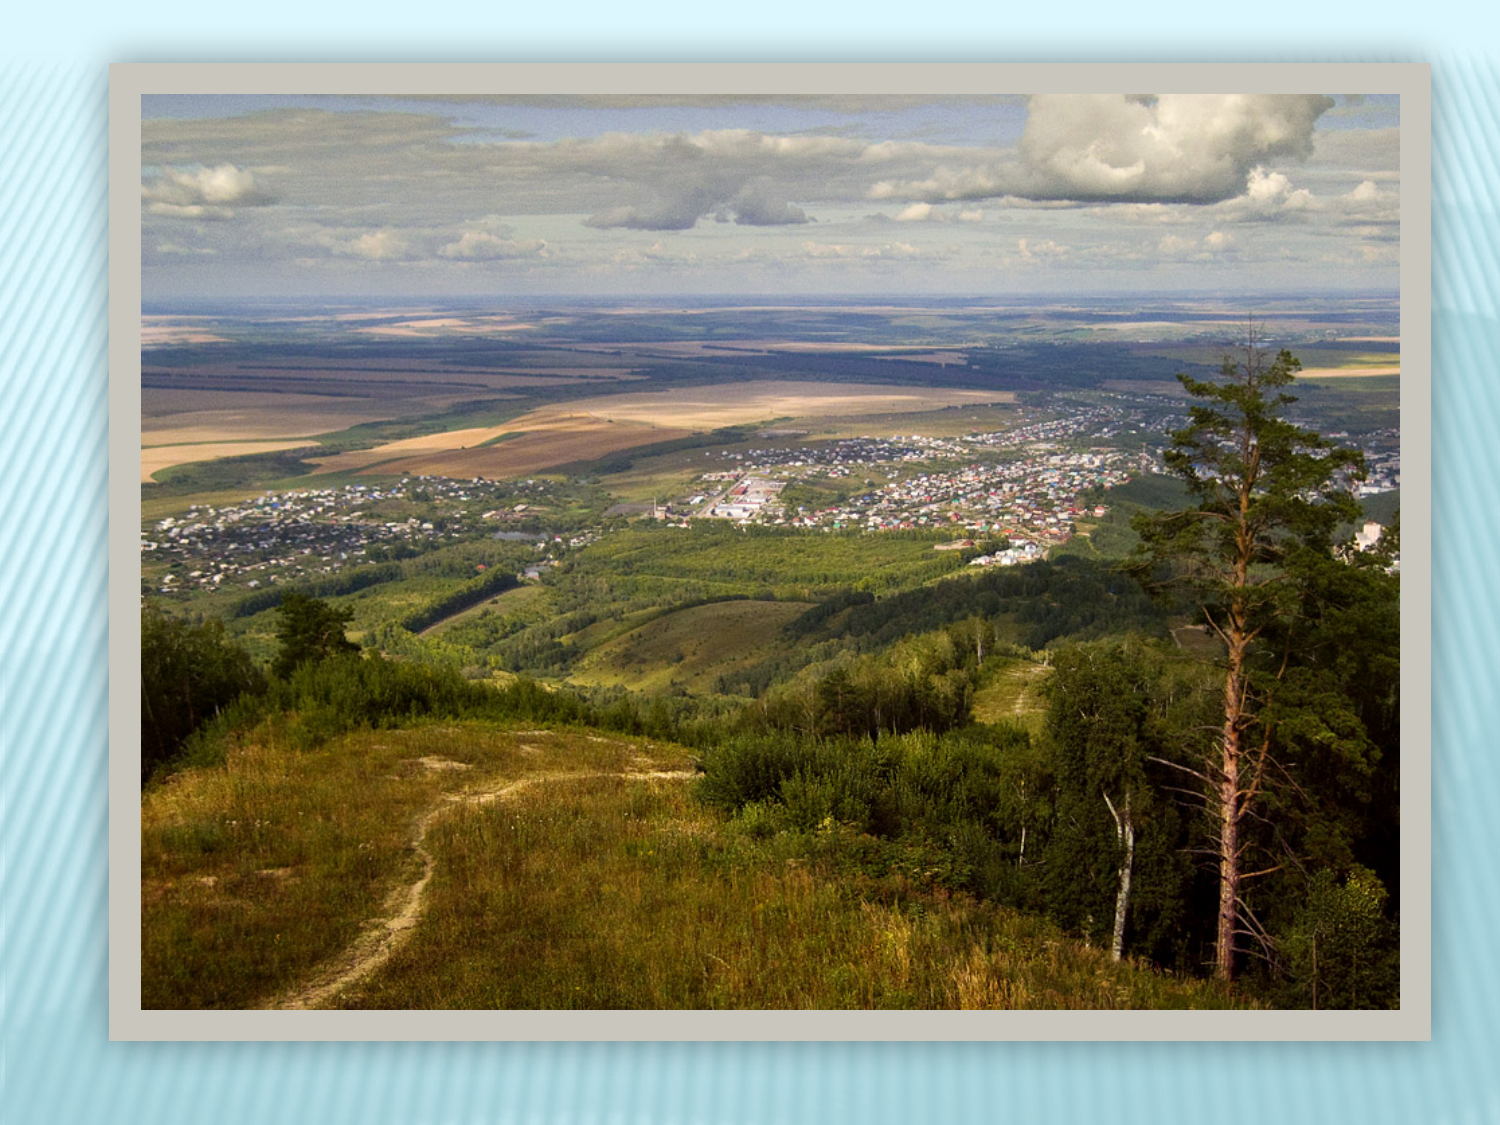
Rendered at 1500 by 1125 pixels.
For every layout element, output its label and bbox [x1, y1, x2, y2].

picture [140, 93, 1401, 1010]
